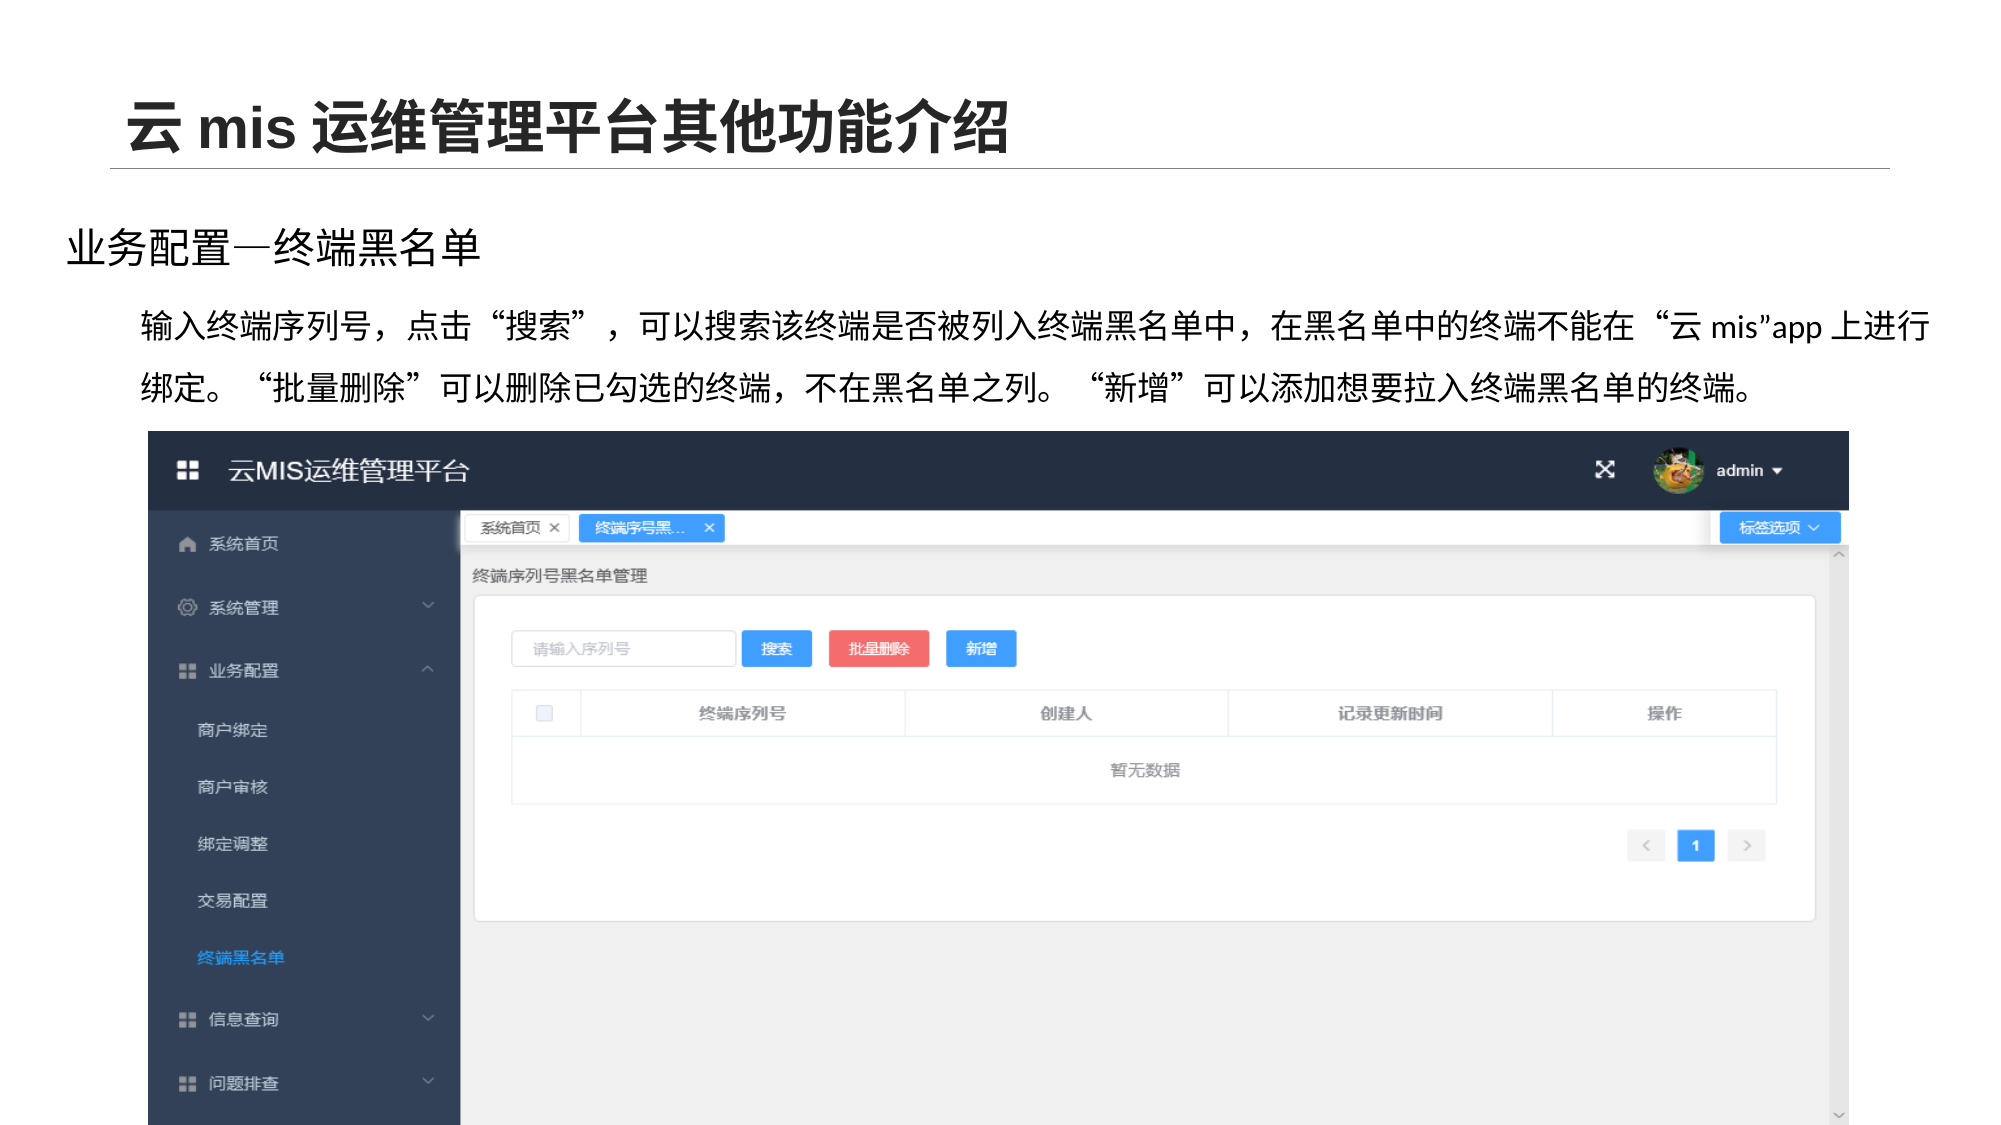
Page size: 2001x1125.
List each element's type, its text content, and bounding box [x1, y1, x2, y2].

title 云mis运维管理平台其他功能介绍 [109, 0, 1890, 169]
picture [148, 431, 1849, 1125]
text_box 业务配置—终端黑名单 输入终端序列号，点击“搜索”，可以搜索该终端是否被列入终端黑名单中，在黑名单中的终端不能在“云mis”app上进行绑定。“批量删除”可以删除已勾选的终端，不在黑名单之列。“新增”可以添加想要拉入终端黑名单的终端。 [50, 189, 1950, 415]
